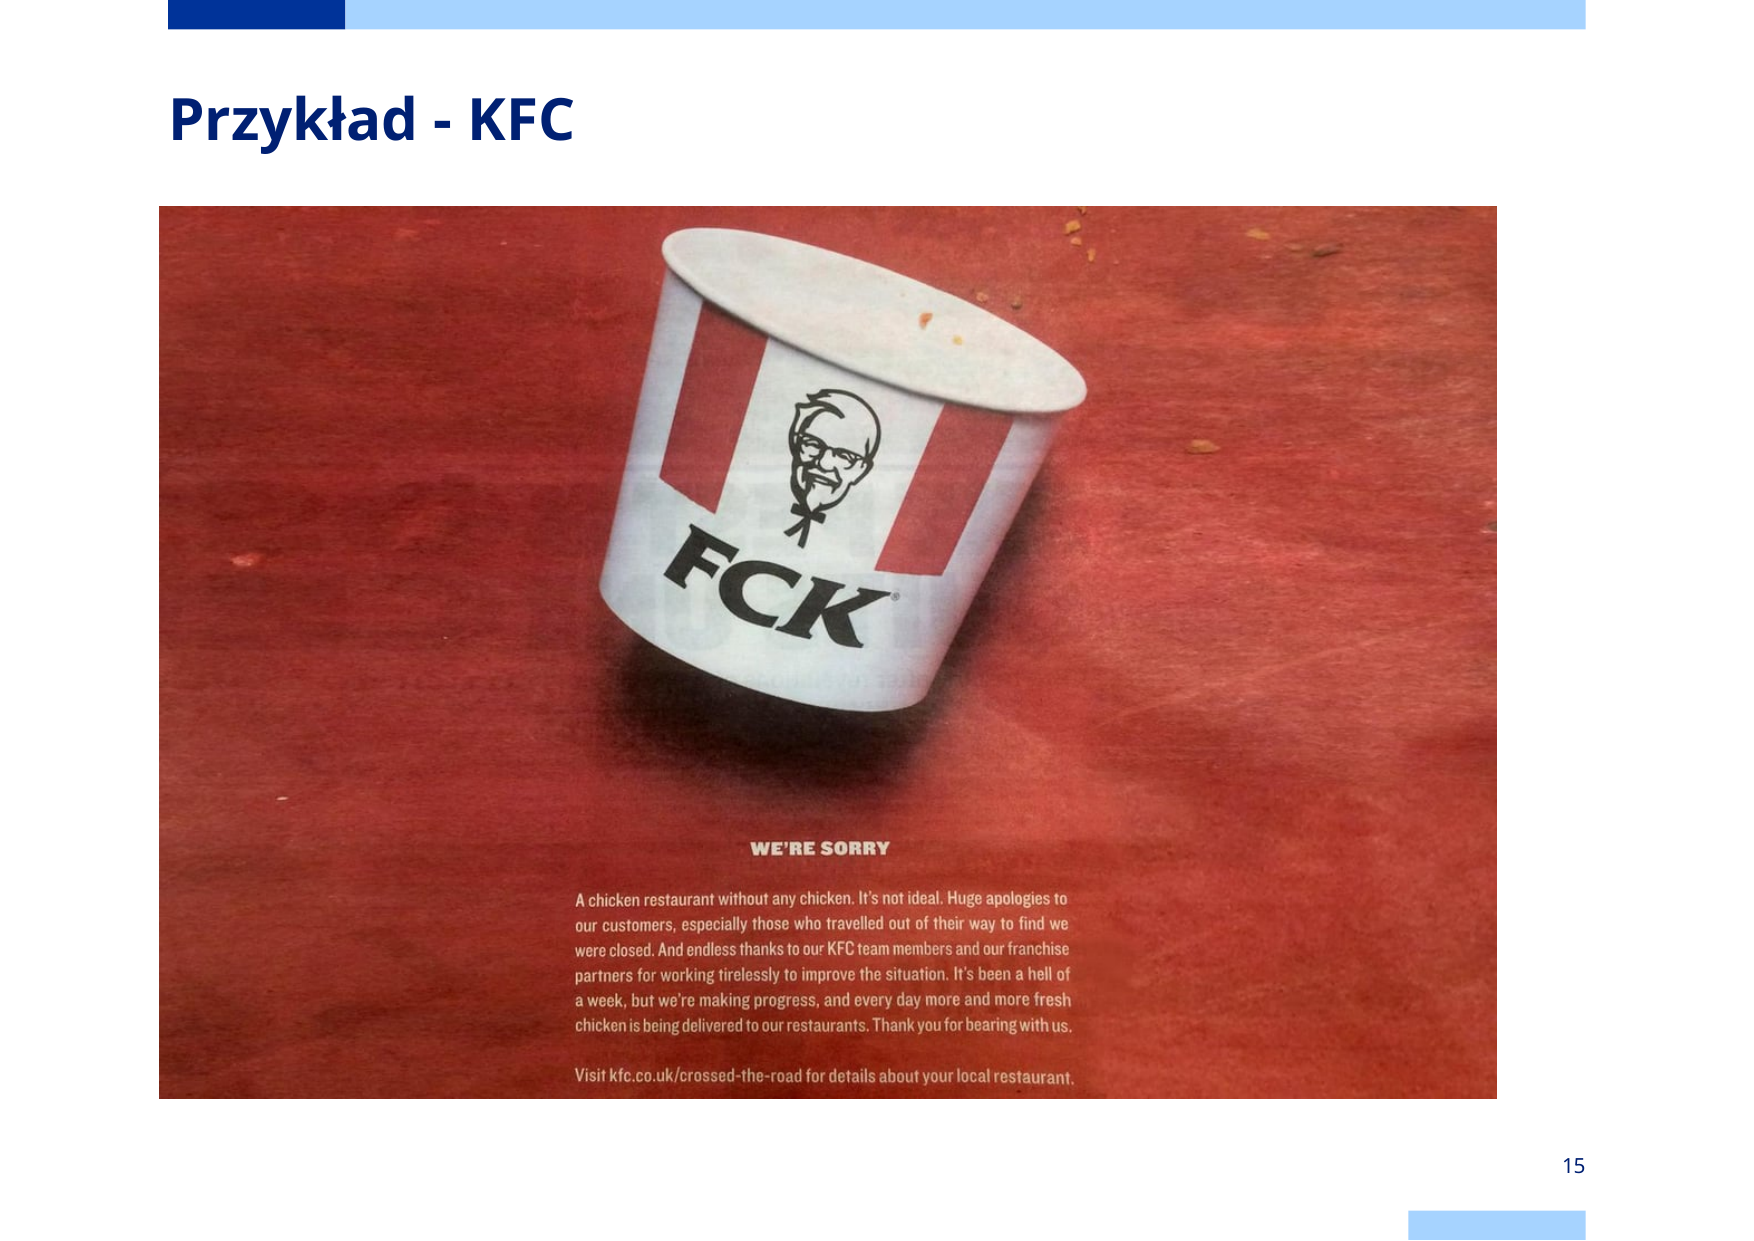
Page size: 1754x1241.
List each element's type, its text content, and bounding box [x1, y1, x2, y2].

slide_number 15 [1408, 1151, 1586, 1182]
title Przykład - KFC [168, 76, 1586, 254]
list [159, 206, 1497, 1099]
